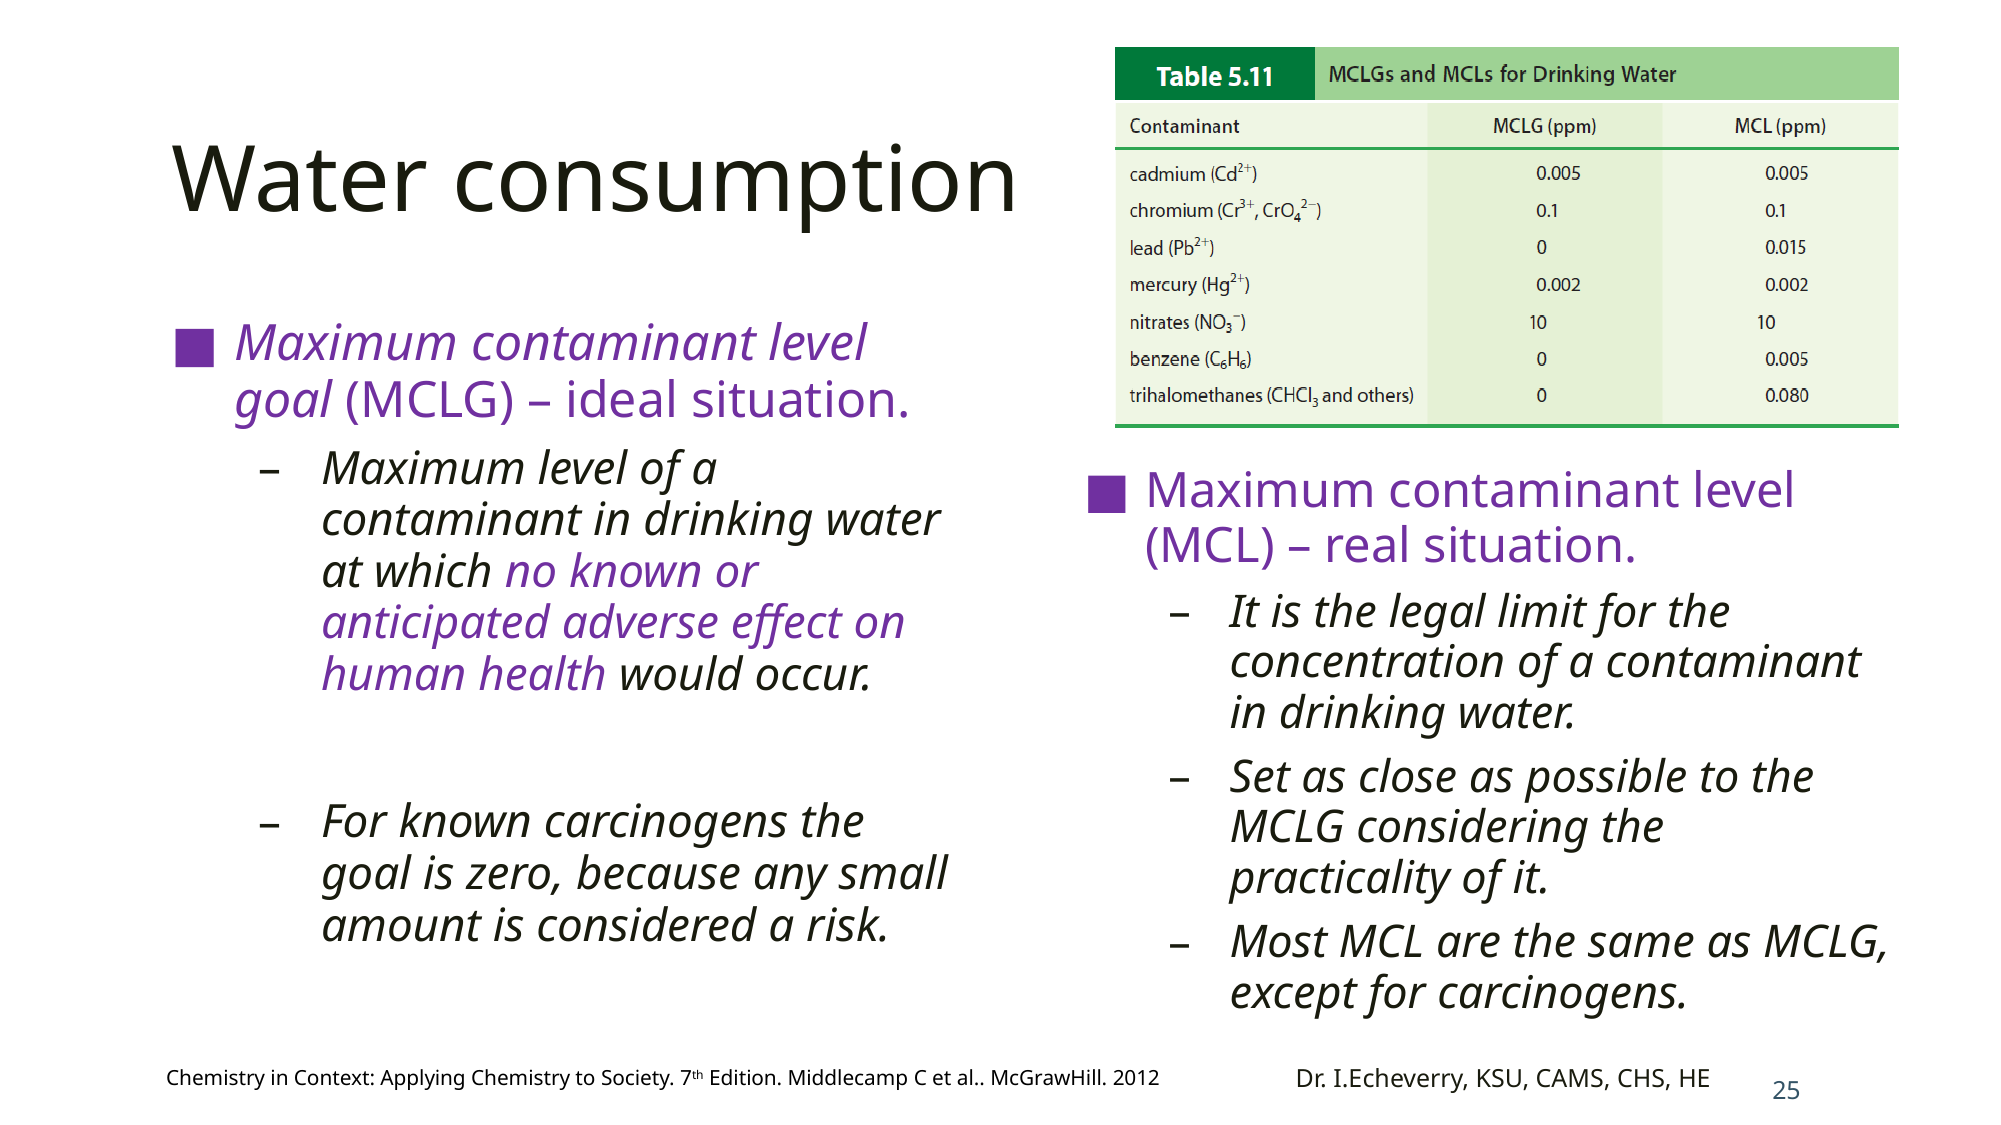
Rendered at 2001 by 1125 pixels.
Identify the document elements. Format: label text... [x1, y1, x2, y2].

picture [1106, 41, 1908, 445]
list Maximum contaminant level goal (MCLG) – ideal situation. Maximum level of a contaminant in drinking water at which no known or anticipated adverse effect on human health would occur. For known carcinogens the goal is zero, because any small amount is considered a risk. [156, 307, 978, 1033]
footer Dr. I.Echeverry, KSU, CAMS, CHS, HE [1280, 1047, 1908, 1108]
slide_number 25 [1553, 1058, 1816, 1125]
list Maximum contaminant level (MCL) – real situation. It is the legal limit for the concentration of a contaminant in drinking water. Set as close as possible to the MCLG considering the practicality of it. Most MCL are the same as MCLG, except for carcinogens. [1068, 455, 1908, 1033]
text_box Chemistry in Context: Applying Chemistry to Society. 7th Edition. Middlecamp C et al.. McGrawHill. 2012 [151, 1057, 1175, 1097]
title Water consumption [156, 125, 1106, 336]
